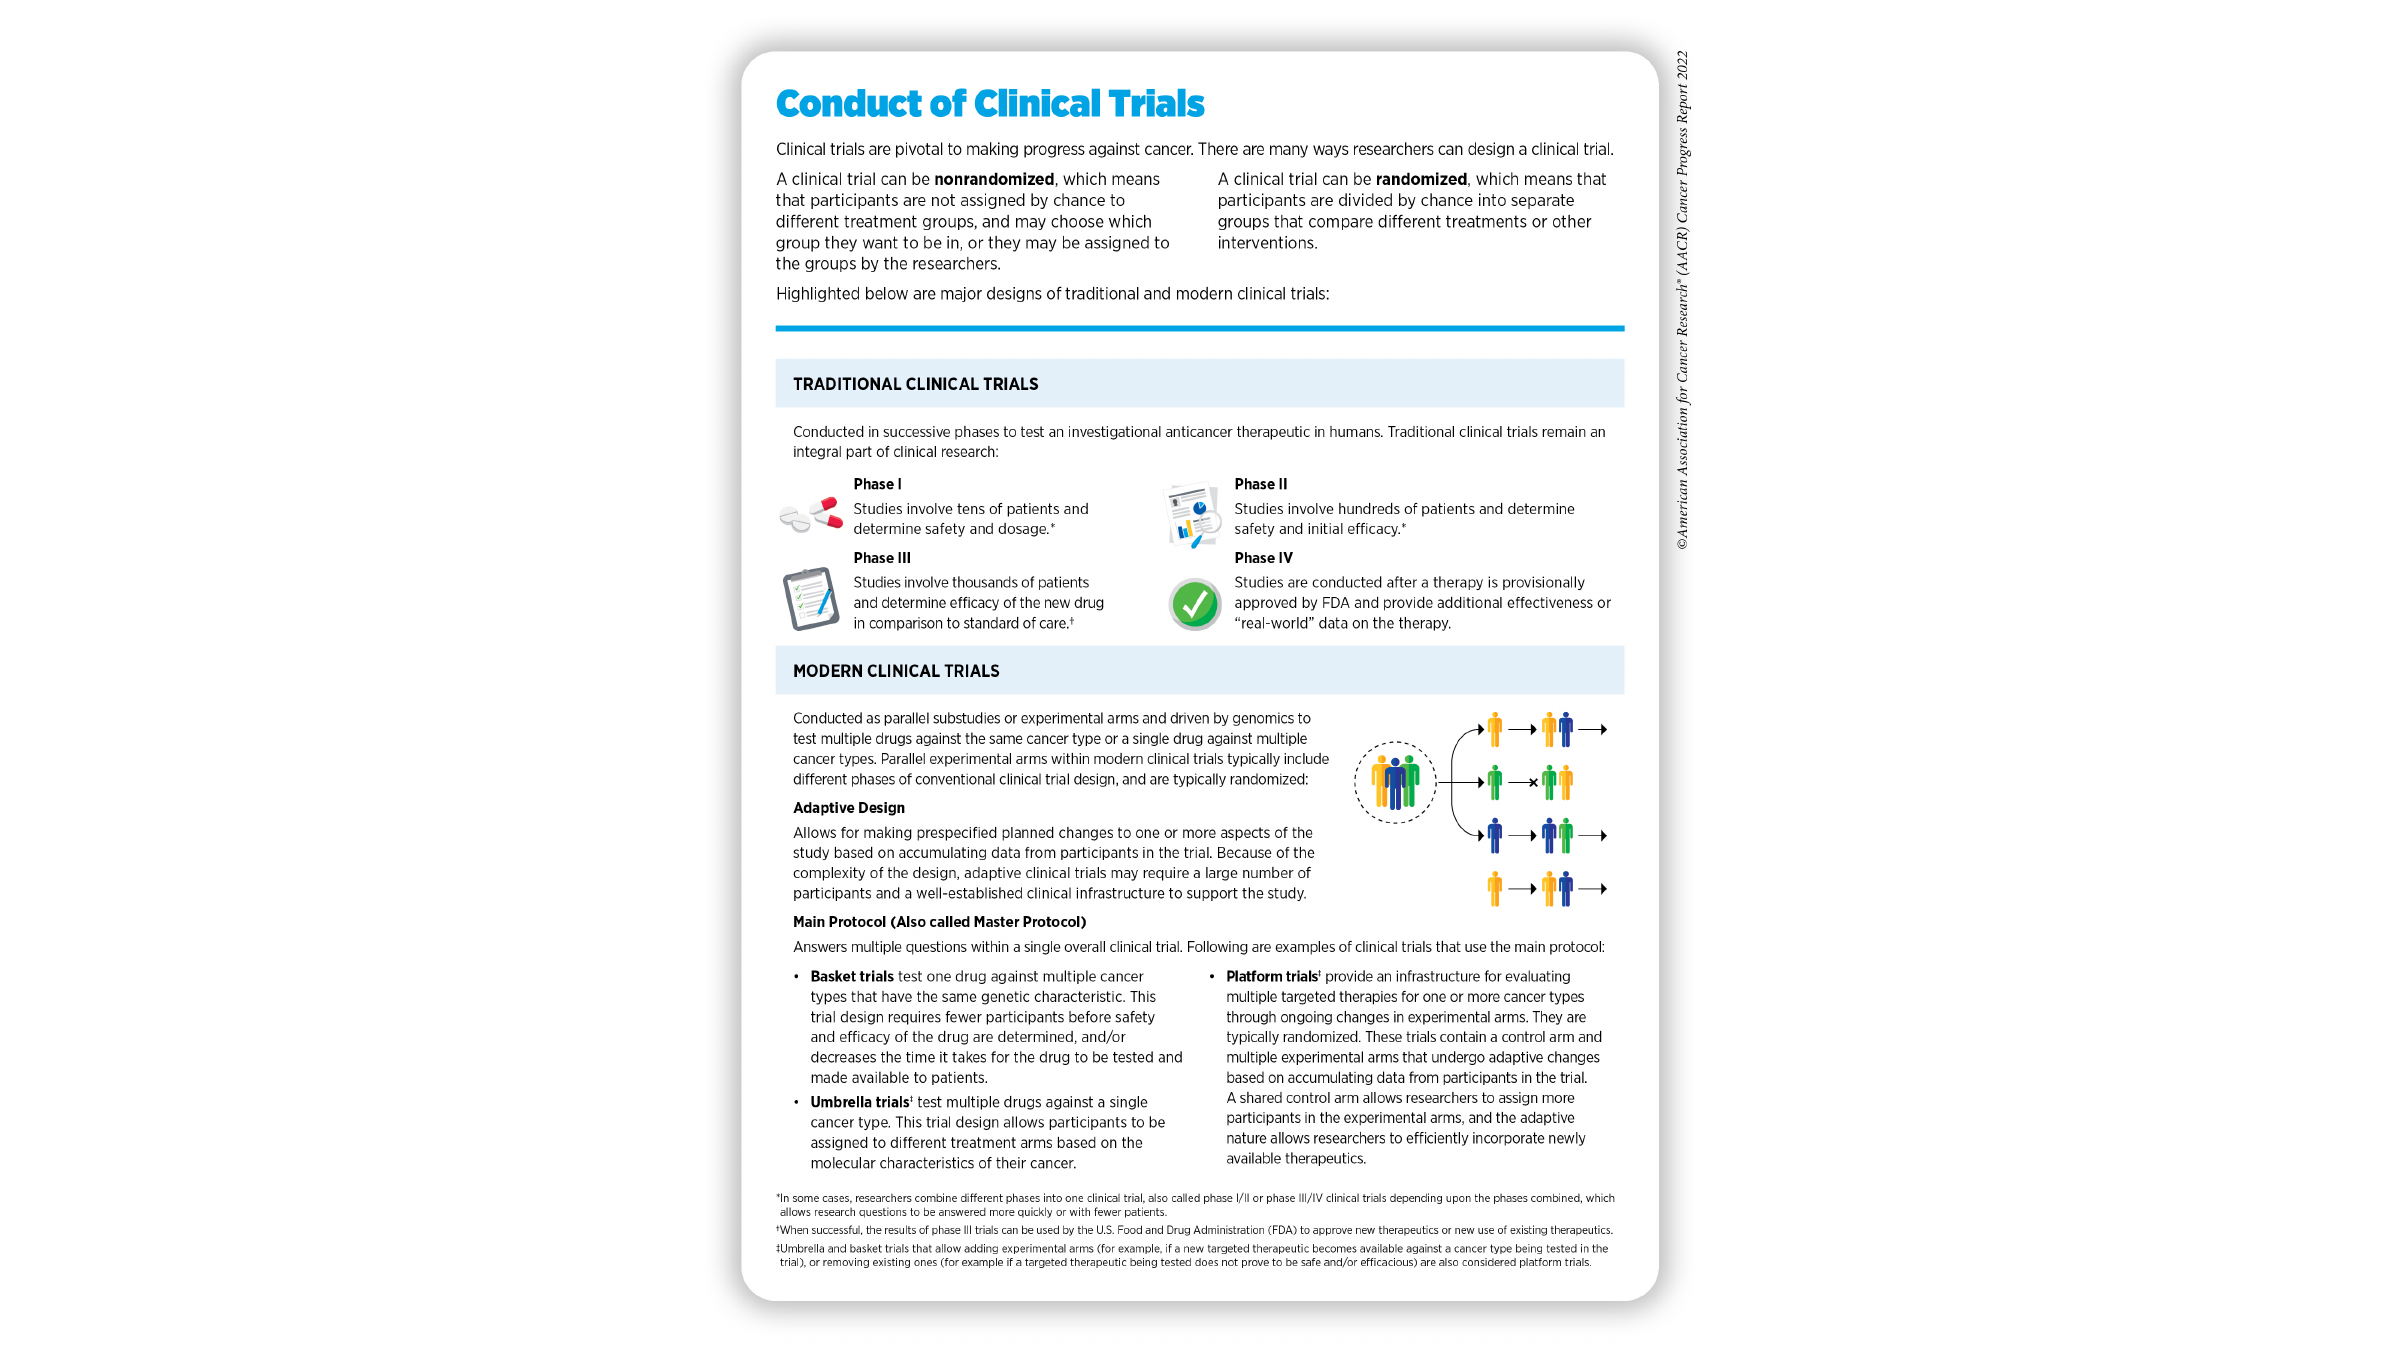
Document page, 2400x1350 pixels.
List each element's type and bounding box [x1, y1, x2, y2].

picture [689, 0, 1711, 1350]
